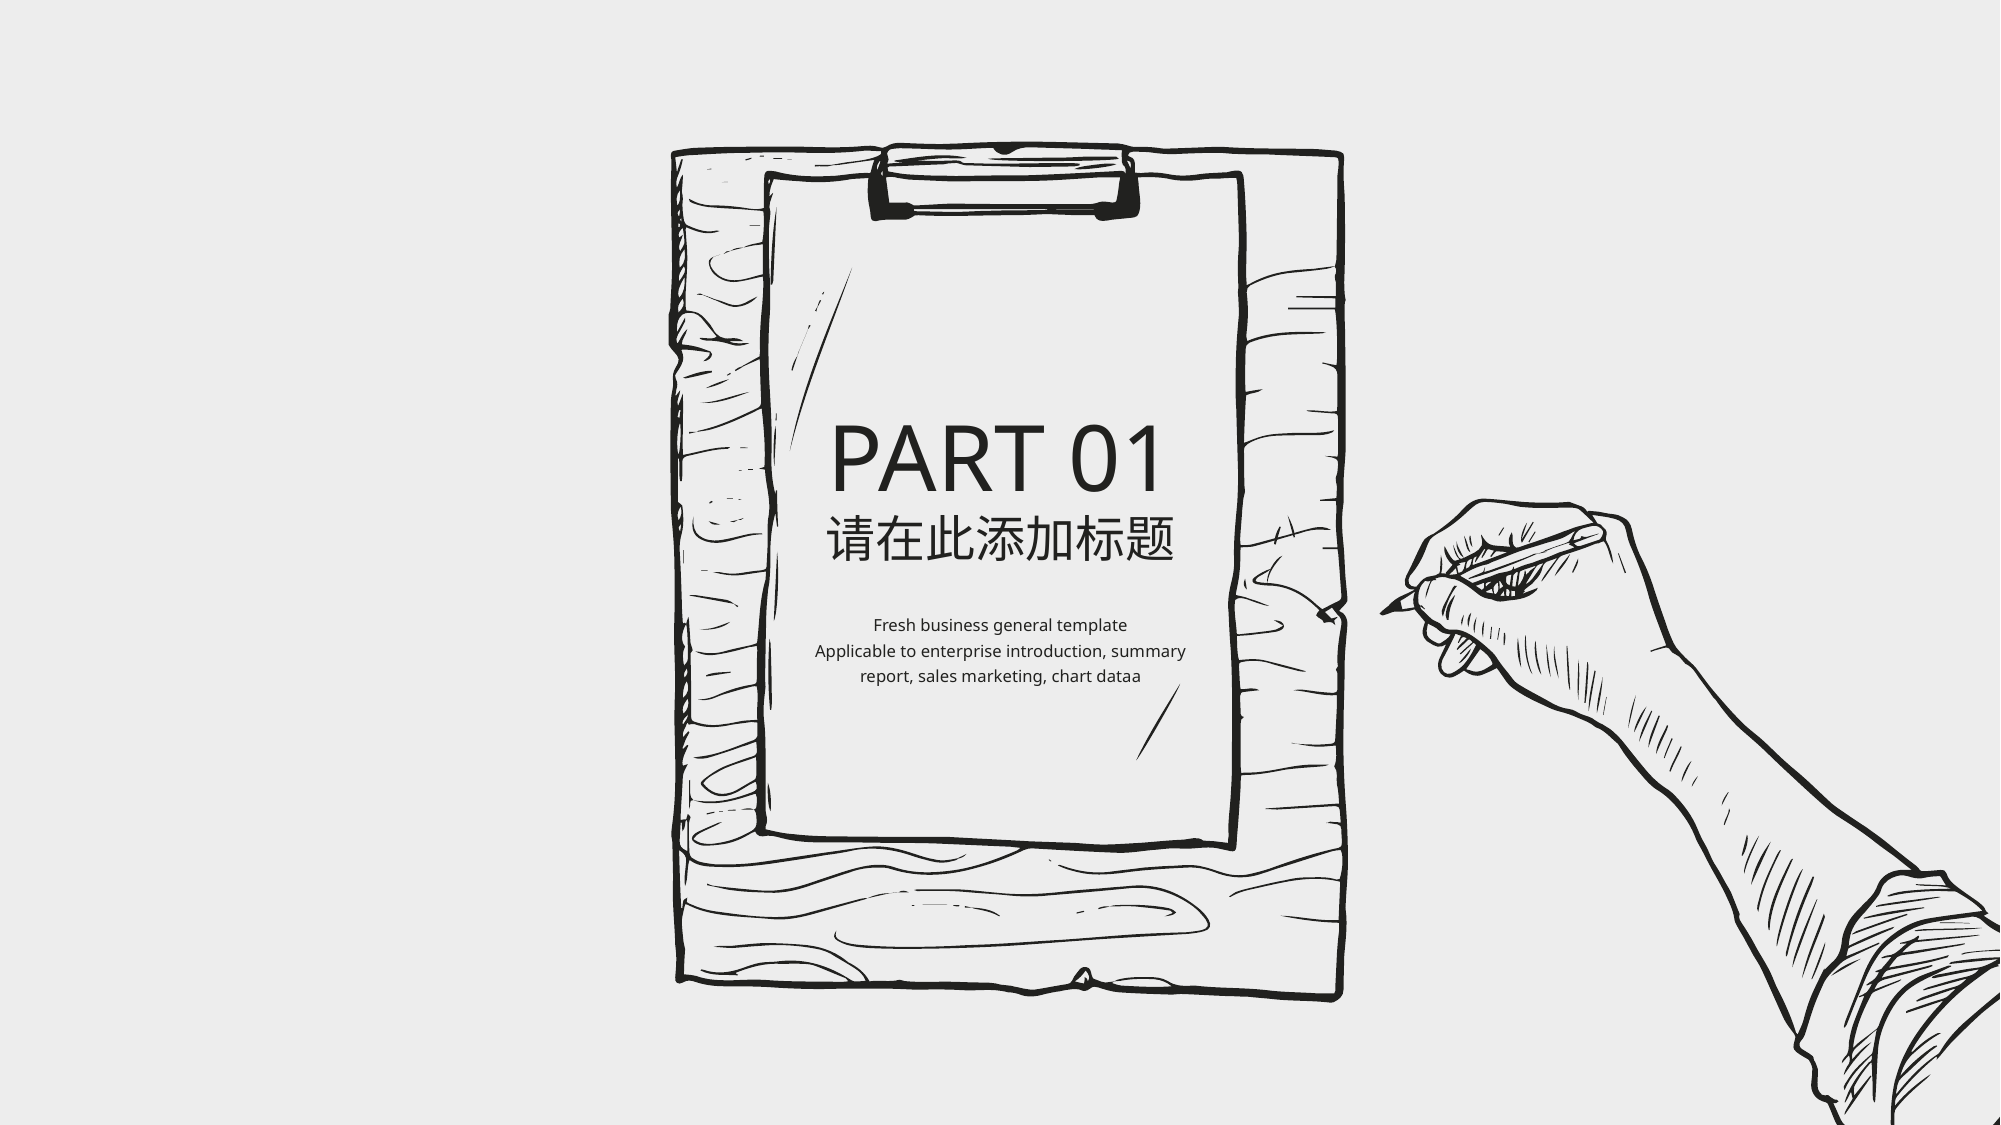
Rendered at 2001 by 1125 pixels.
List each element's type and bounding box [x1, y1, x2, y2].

text_box [668, 141, 1348, 1003]
text_box [1379, 498, 2000, 1125]
